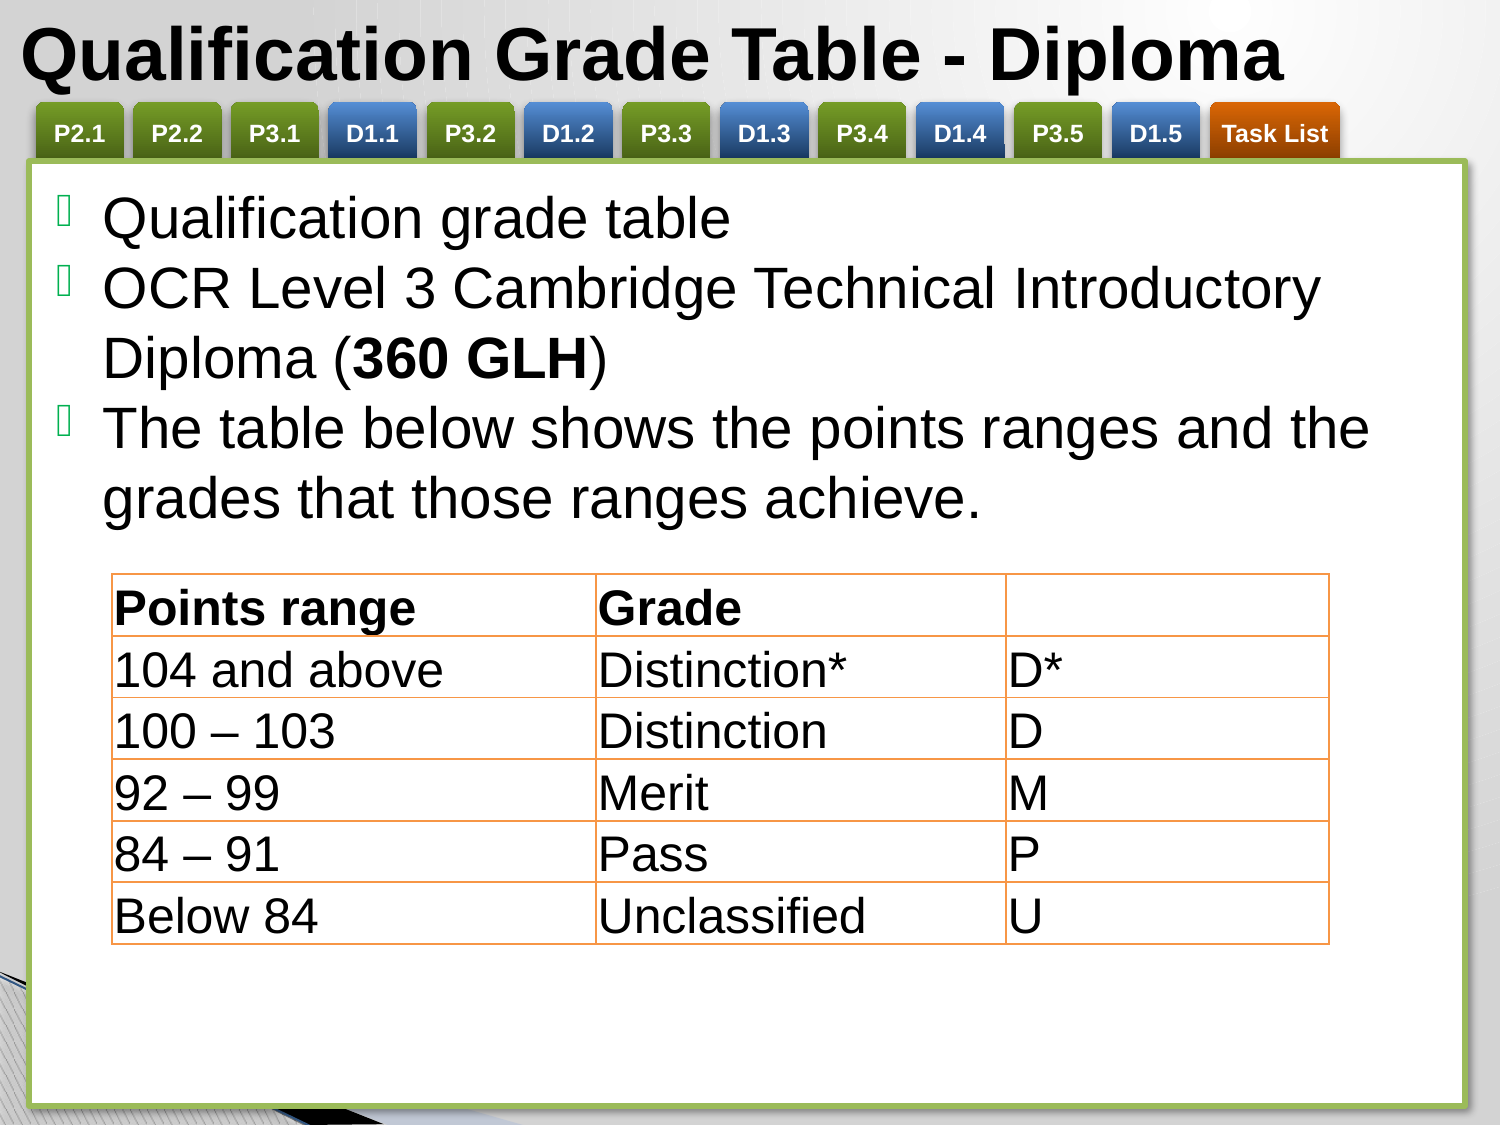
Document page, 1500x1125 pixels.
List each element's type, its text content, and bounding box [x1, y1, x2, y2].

table_cell 104 and above [113, 637, 595, 697]
table_cell Unclassified [597, 883, 1005, 943]
table_cell Distinction [597, 698, 1005, 758]
table_cell 100 – 103 [113, 698, 595, 758]
table_cell U [1007, 883, 1328, 943]
table_cell P [1007, 822, 1328, 881]
table_cell M [1007, 760, 1328, 820]
table_cell 84 – 91 [113, 822, 595, 881]
title Qualification Grade Table - Diploma [5, 0, 1447, 102]
table_cell Merit [597, 760, 1005, 820]
picture [281, 1114, 303, 1125]
table_cell D* [1007, 637, 1328, 697]
table_header Points range [113, 575, 595, 635]
text_box e [551, 0, 603, 5]
table_header Grade [597, 575, 1005, 635]
table_cell 92 – 99 [113, 760, 595, 820]
text_box Qualification grade table OCR Level 3 Cambridge Technical Introductory Diploma (360 GLH) The table below shows the points ranges and the grades that those ranges achieve. [41, 172, 1447, 538]
table_cell Pass [597, 822, 1005, 881]
table_cell Distinction* [597, 637, 1005, 697]
table_header [1007, 575, 1328, 635]
table_cell D [1007, 698, 1328, 758]
table_cell Below 84 [113, 883, 595, 943]
